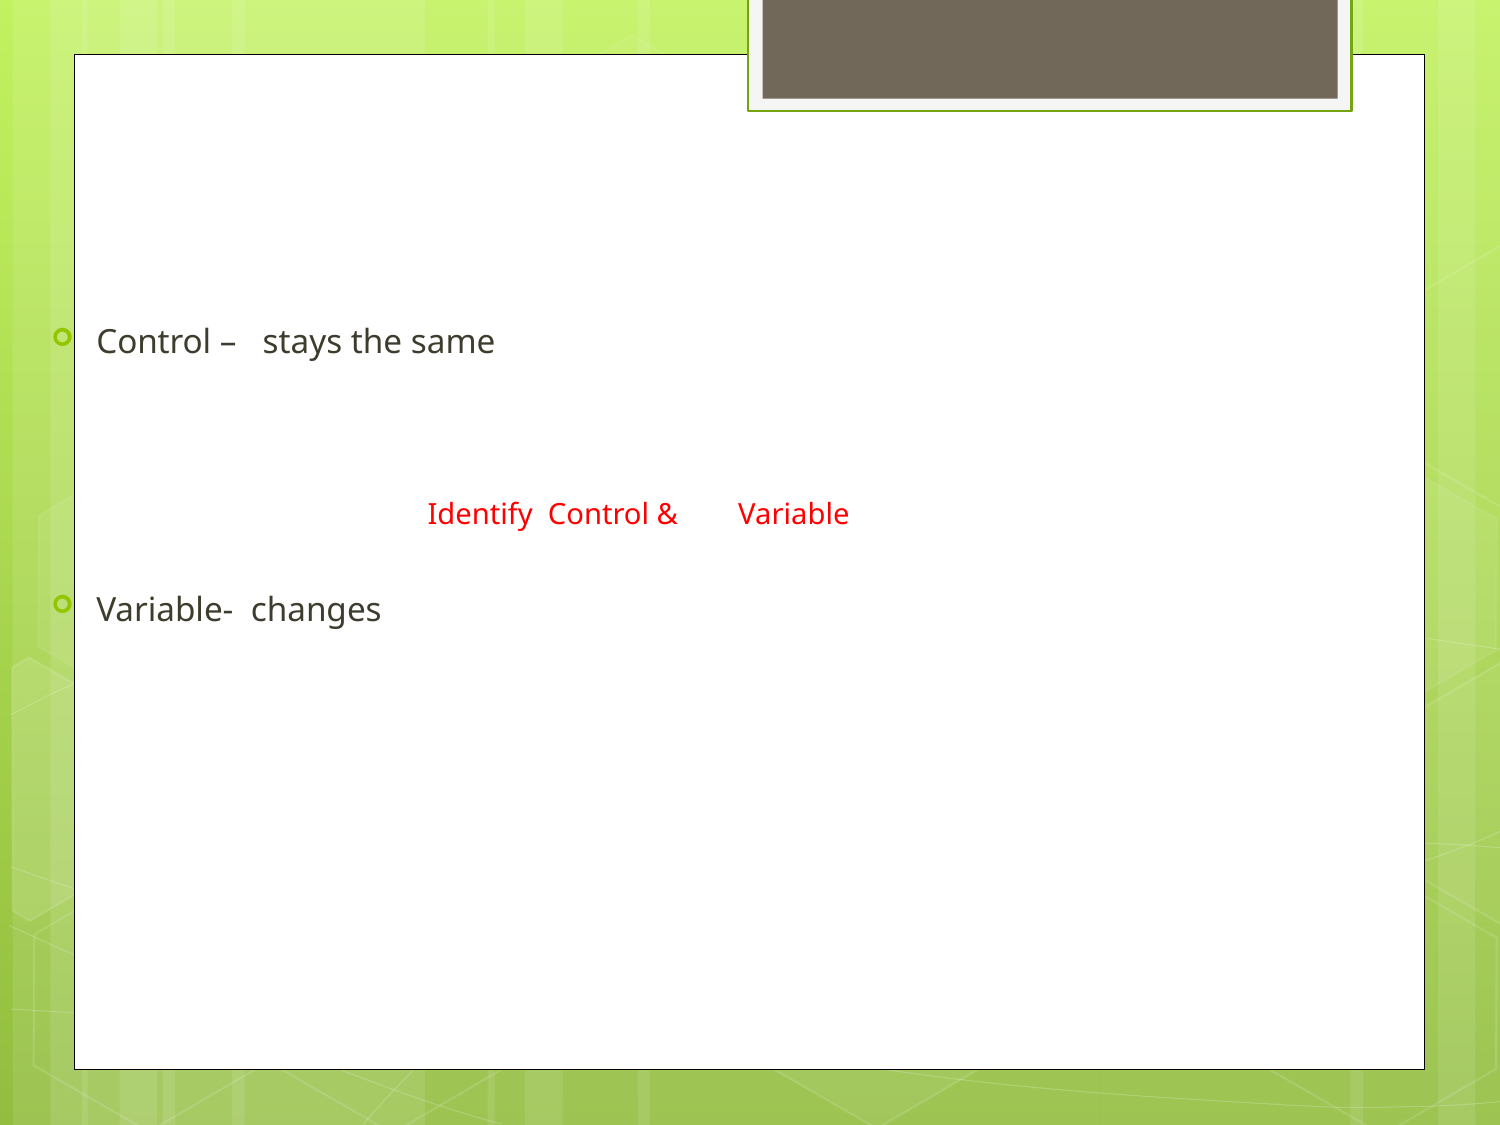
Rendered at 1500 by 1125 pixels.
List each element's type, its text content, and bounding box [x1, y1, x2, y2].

title Identify Control & Variable [412, 0, 1000, 312]
list Control – stays the same Variable- changes [24, 312, 1363, 1125]
